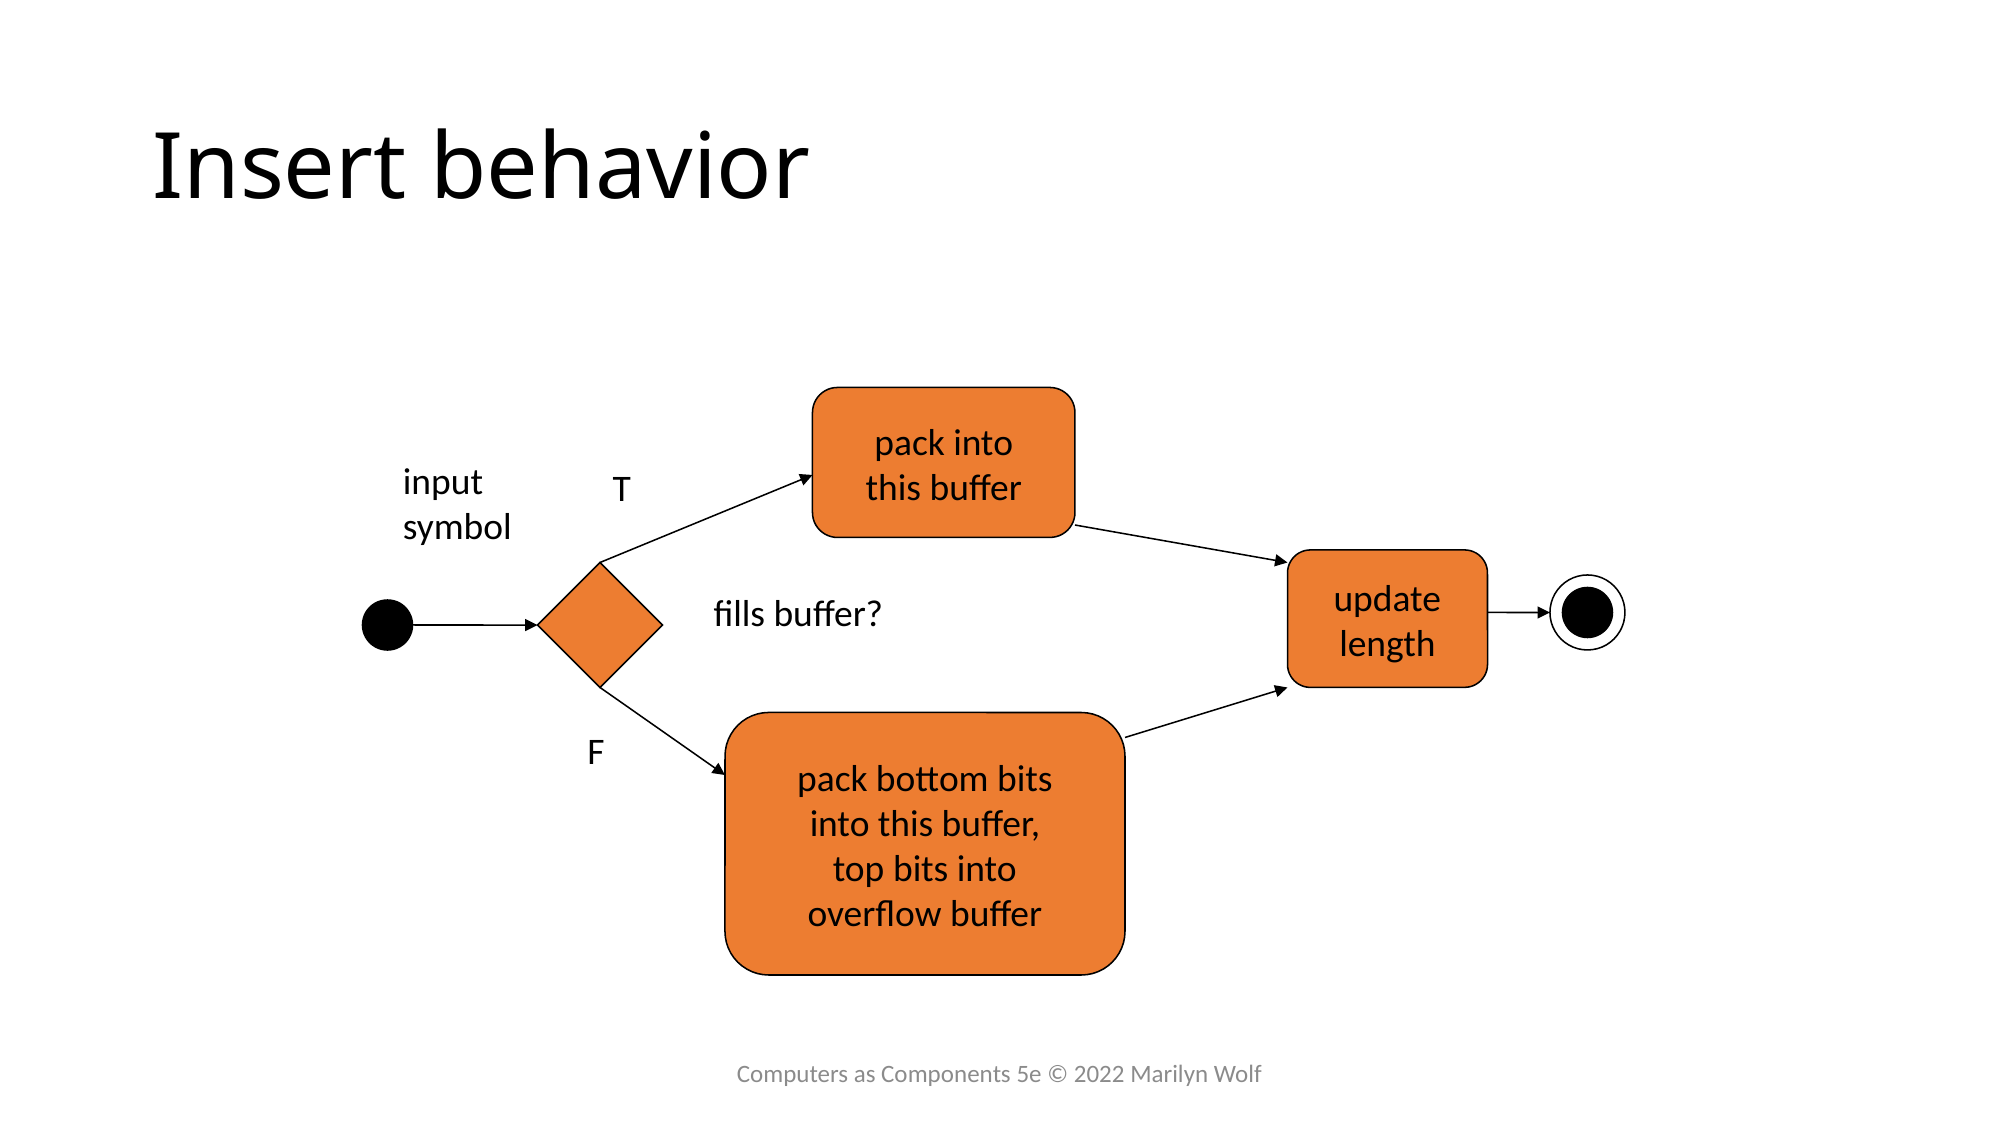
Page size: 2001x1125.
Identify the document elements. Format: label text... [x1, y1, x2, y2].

text_box update length [1287, 549, 1488, 688]
text_box [1124, 685, 1288, 738]
text_box [1549, 574, 1625, 650]
text_box [362, 600, 413, 651]
text_box input symbol [388, 449, 527, 555]
footer Computers as Components 5e © 2022 Marilyn Wolf [662, 1042, 1338, 1103]
text_box F [572, 719, 620, 779]
text_box [538, 563, 663, 687]
text_box [412, 618, 538, 632]
text_box pack into this buffer [812, 387, 1075, 538]
text_box pack bottom bits into this buffer, top bits into overflow buffer [724, 712, 1126, 976]
text_box T [597, 456, 646, 517]
text_box fills buffer? [698, 581, 899, 642]
text_box [1074, 524, 1288, 567]
text_box [599, 473, 813, 563]
title Insert behavior [137, 59, 1863, 278]
text_box [1487, 606, 1550, 619]
text_box [599, 687, 725, 775]
